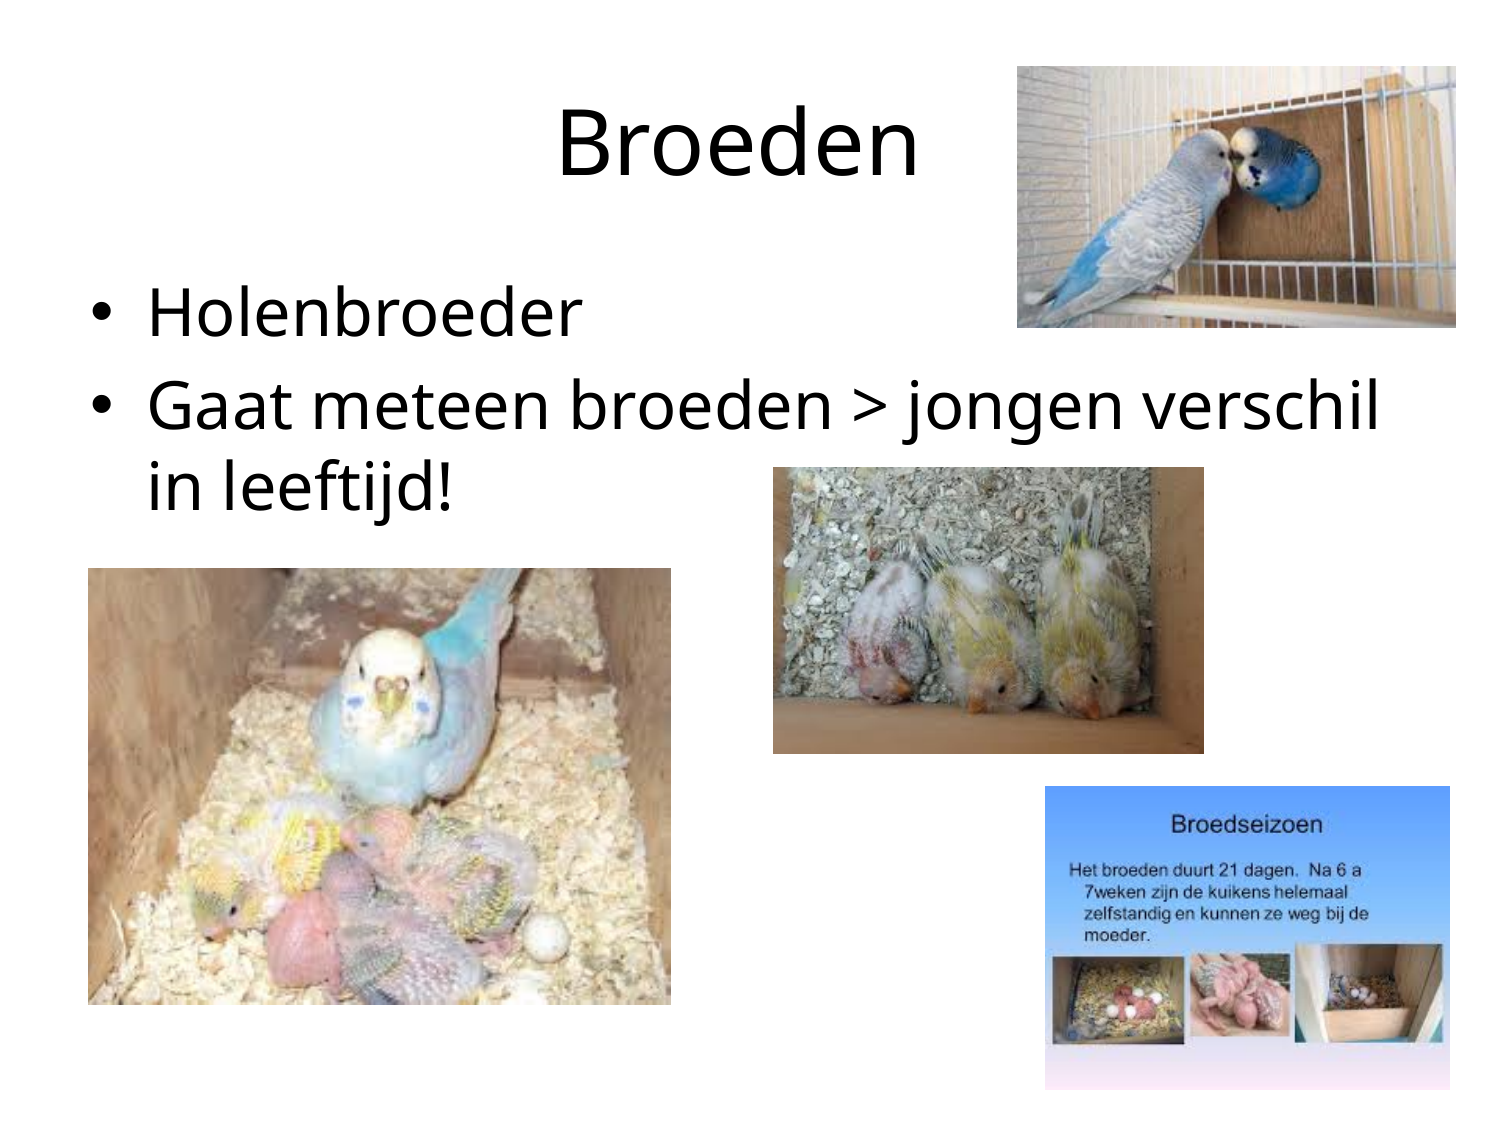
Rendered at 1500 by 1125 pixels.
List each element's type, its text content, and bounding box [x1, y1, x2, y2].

picture [773, 467, 1204, 755]
picture [1045, 786, 1451, 1091]
picture [88, 568, 671, 1005]
list Holenbroeder Gaat meteen broeden > jongen verschil in leeftijd! [75, 262, 1425, 1005]
picture [1017, 66, 1456, 328]
title Broeden [75, 45, 1425, 233]
